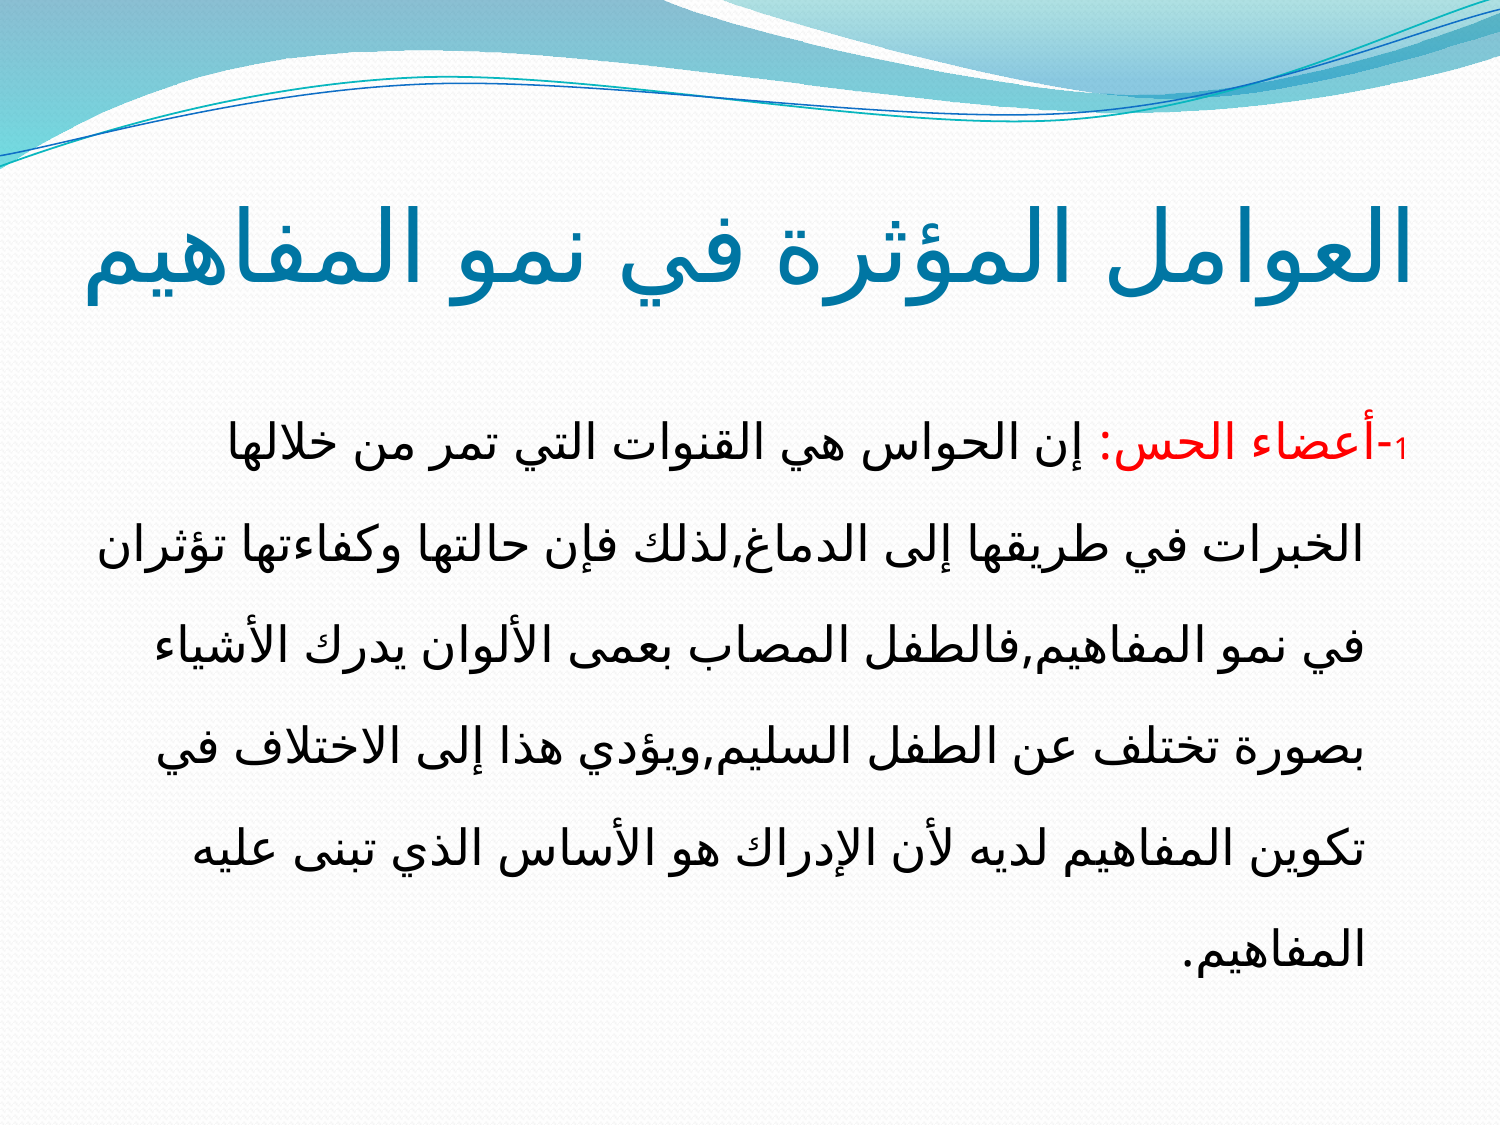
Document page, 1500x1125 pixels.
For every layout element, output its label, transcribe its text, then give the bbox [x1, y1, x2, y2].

list 1-أعضاء الحس: إن الحواس هي القنوات التي تمر من خلالها الخبرات في طريقها إلى الدماغ,لذلك فإن حالتها وكفاءتها تؤثران في نمو المفاهيم,فالطفل المصاب بعمى الألوان يدرك الأشياء بصورة تختلف عن الطفل السليم,ويؤدي هذا إلى الاختلاف في تكوين المفاهيم لديه لأن الإدراك هو الأساس الذي تبنى عليه المفاهيم. [75, 314, 1425, 1005]
title العوامل المؤثرة في نمو المفاهيم [75, 115, 1425, 303]
